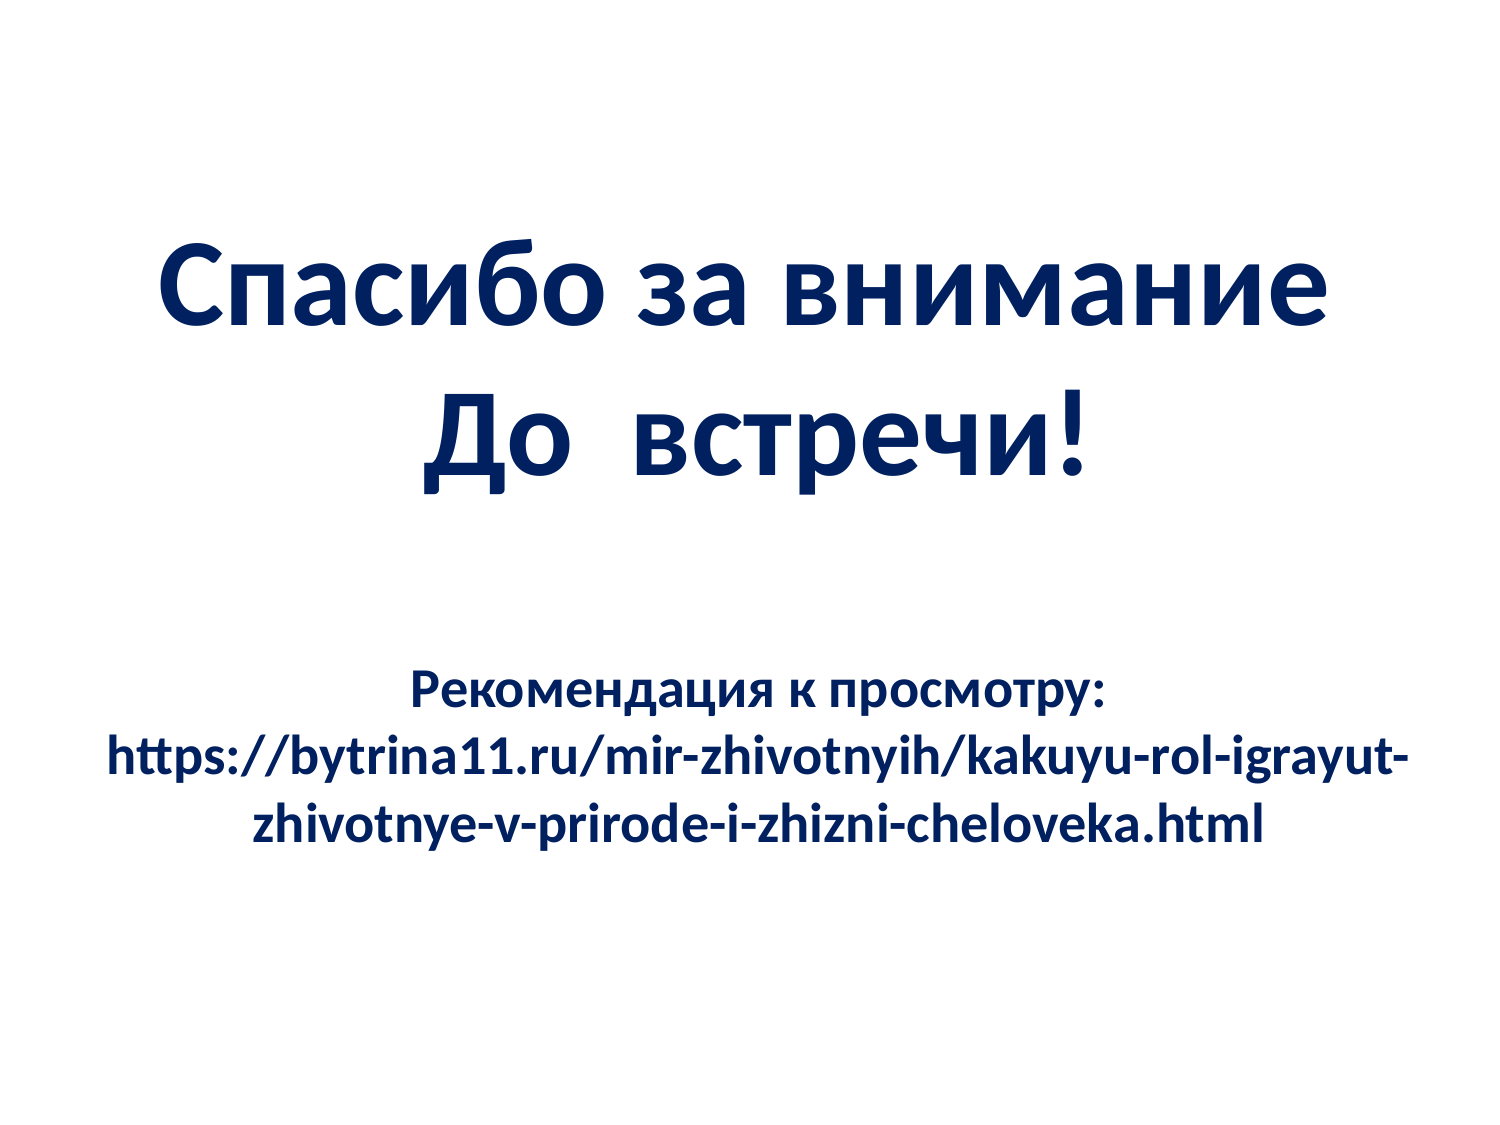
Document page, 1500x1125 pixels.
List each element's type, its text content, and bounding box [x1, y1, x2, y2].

title Спасибо за внимание До встречи! Рекомендация к просмотру: https://bytrina11.ru/mir-zhivotnyih/kakuyu-rol-igrayut-zhivotnye-v-prirode-i-zhizni-cheloveka.html [17, 19, 1500, 1035]
